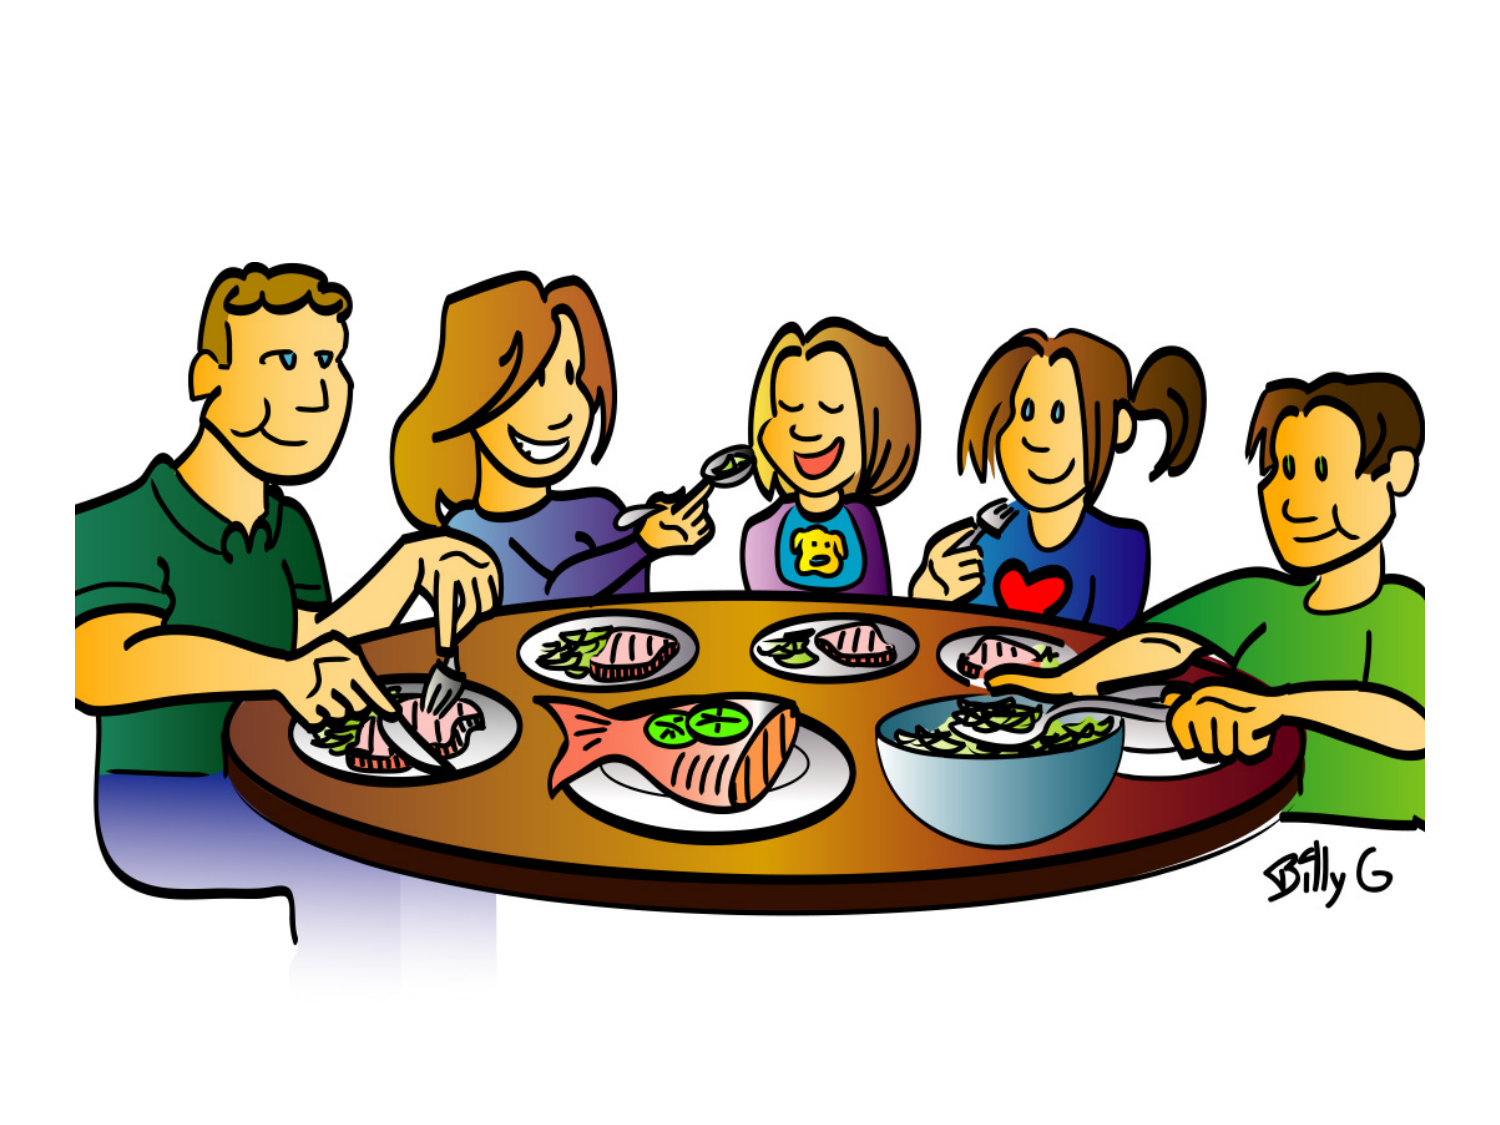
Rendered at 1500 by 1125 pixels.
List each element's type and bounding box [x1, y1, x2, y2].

list [74, 262, 1426, 1006]
